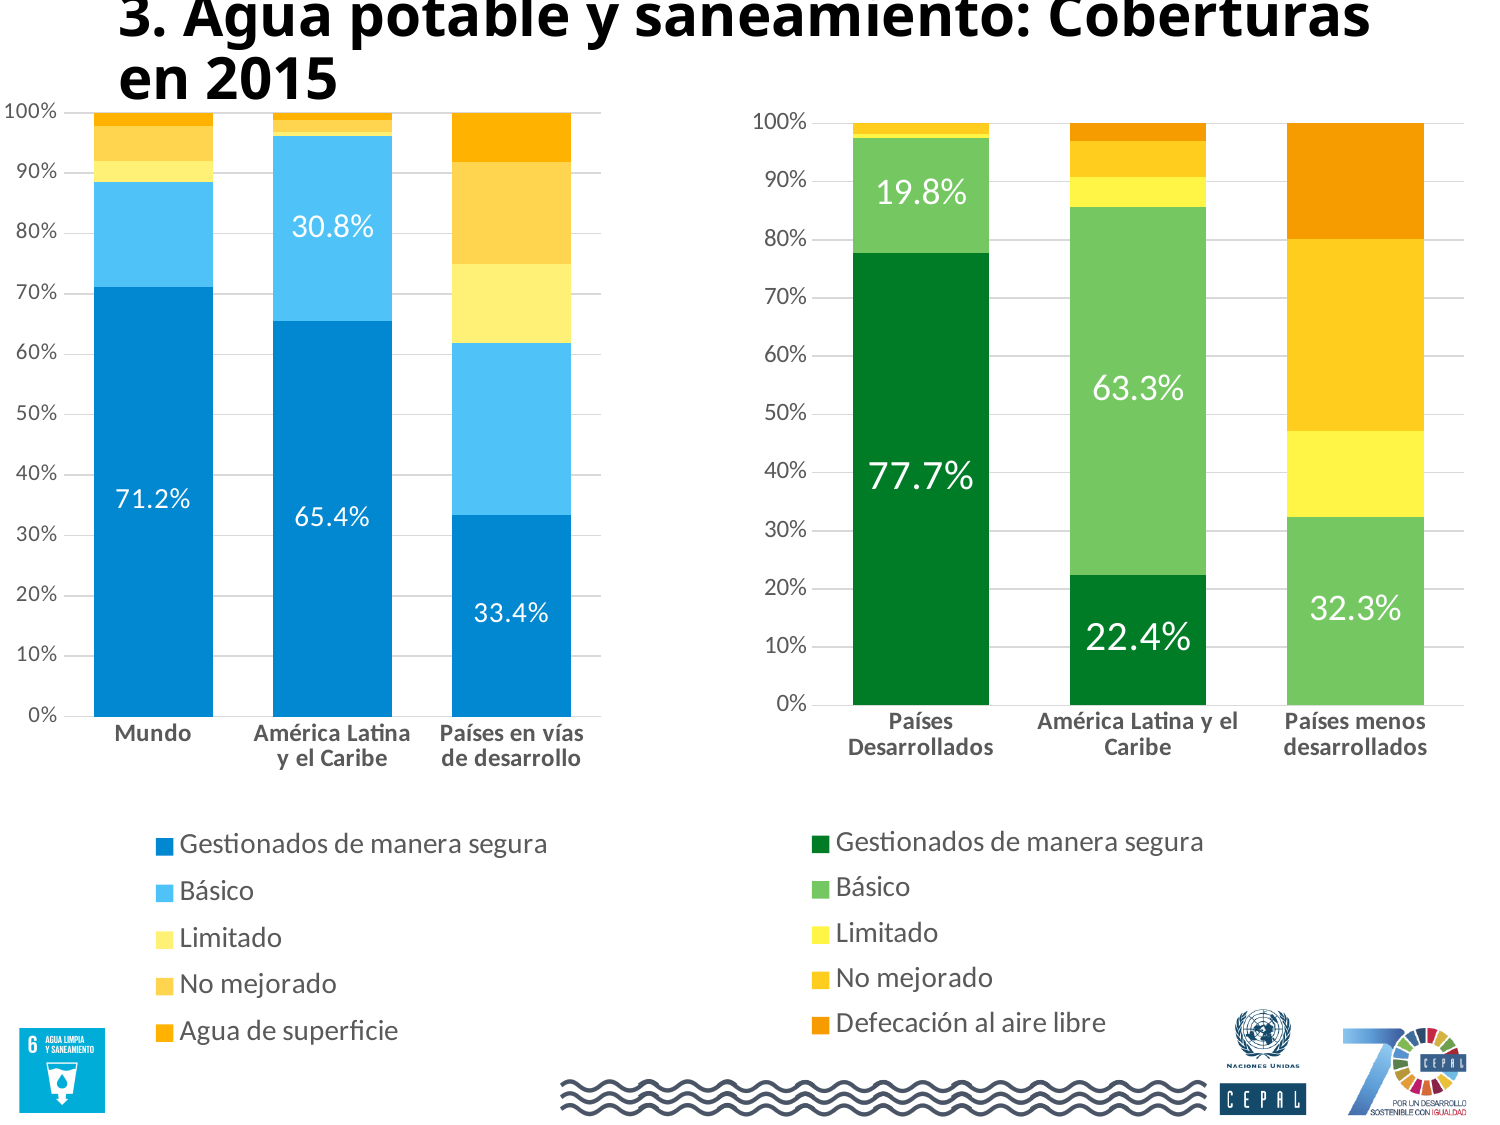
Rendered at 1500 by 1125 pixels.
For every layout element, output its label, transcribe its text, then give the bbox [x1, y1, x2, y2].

chart [0, 96, 1488, 1125]
title 3. Agua potable y saneamiento: Coberturas en 2015 [103, 9, 1397, 90]
picture [1219, 1058, 1467, 1125]
